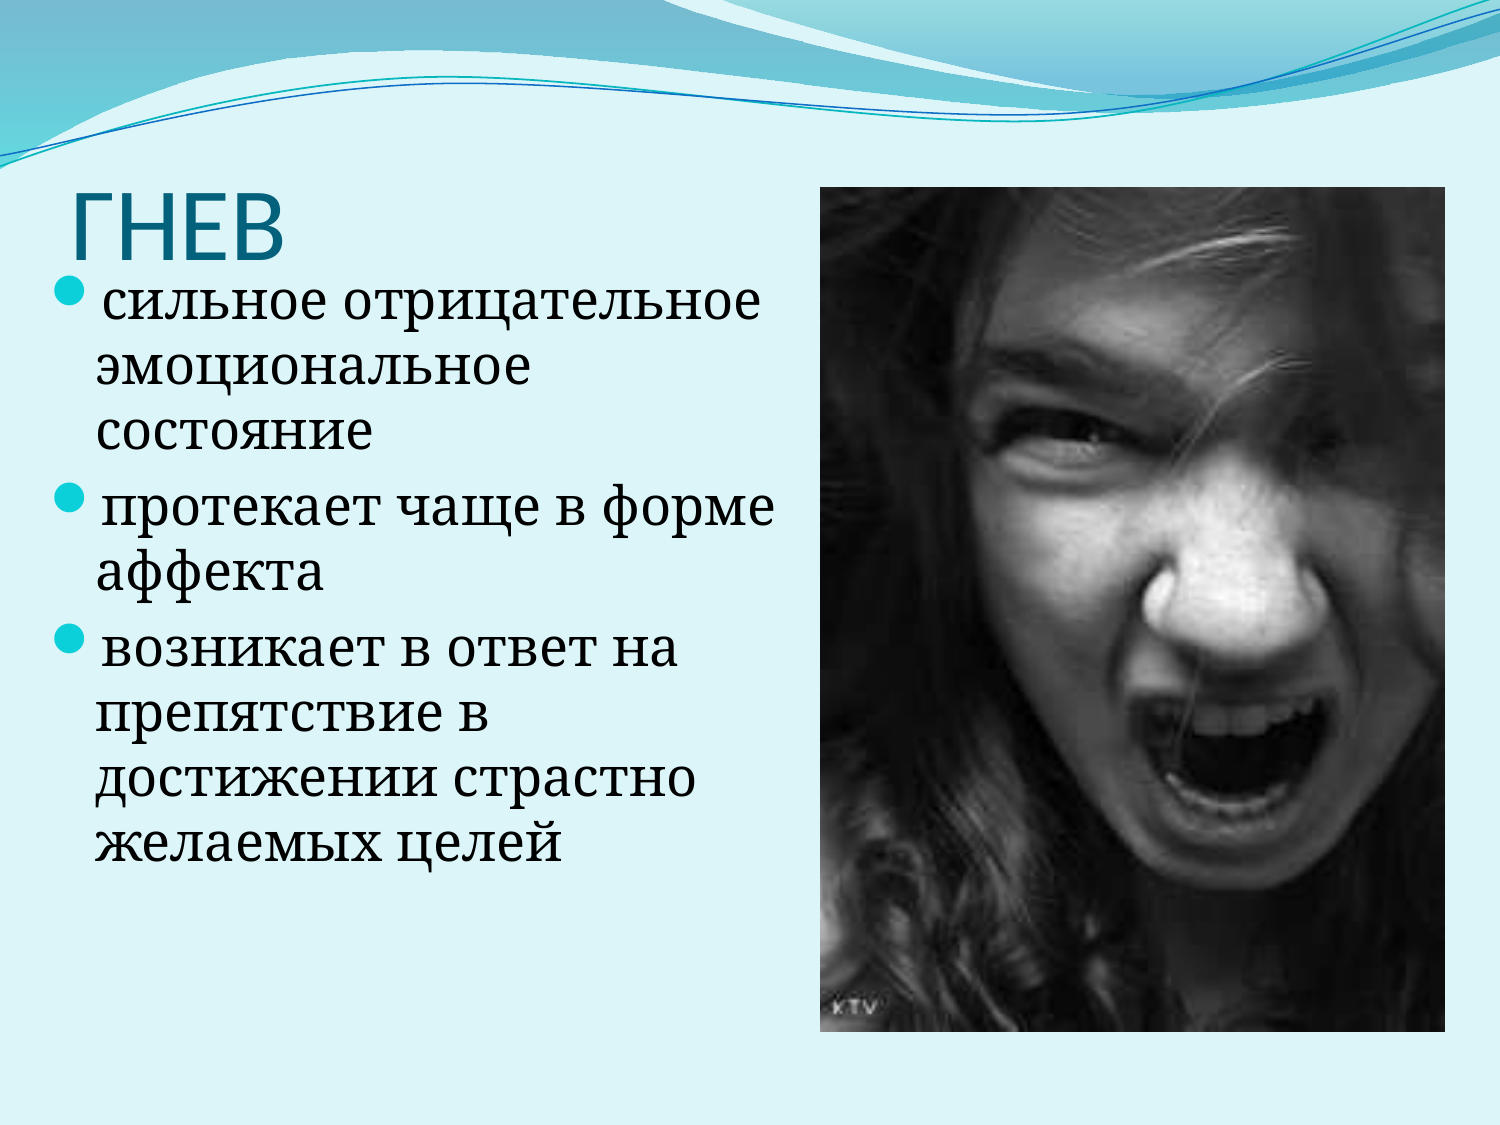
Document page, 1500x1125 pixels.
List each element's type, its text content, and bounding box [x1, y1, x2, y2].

list сильное отрицательное эмоциональное состояние протекает чаще в форме аффекта возникает в ответ на препятствие в достижении страстно желаемых целей [35, 257, 809, 1090]
picture [820, 187, 1445, 1032]
title ГНЕВ [70, 93, 1421, 282]
